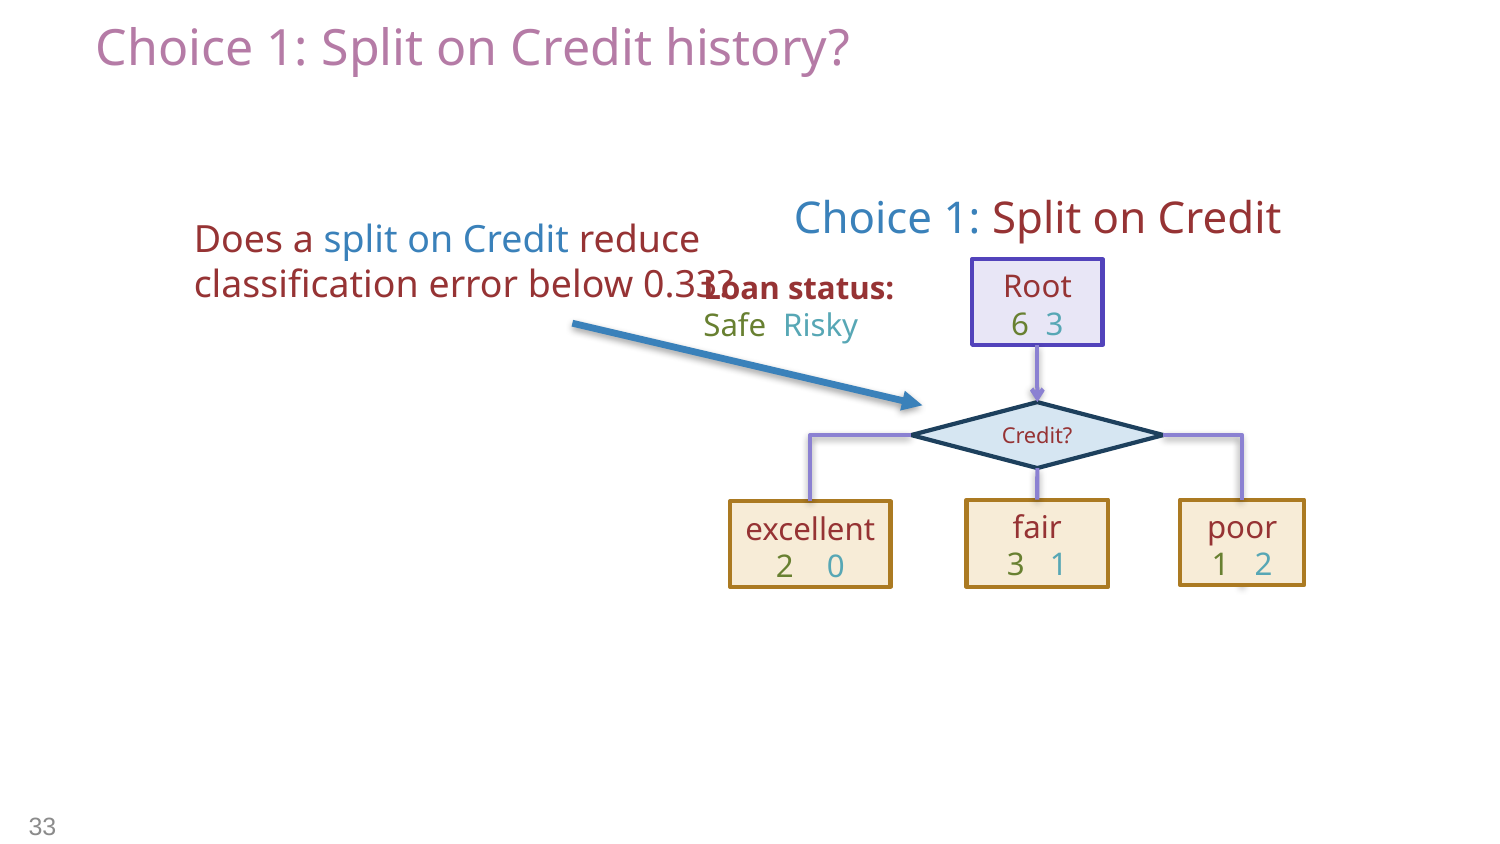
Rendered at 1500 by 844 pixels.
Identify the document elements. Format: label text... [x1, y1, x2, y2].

text_box excellent 2 0 [728, 499, 893, 589]
text_box poor 1 2 [1251, 498, 1306, 587]
text_box fair 3 1 [964, 498, 1110, 589]
text_box Root 6 3 [970, 257, 1105, 347]
text_box Choice 1: Split on Credit [779, 182, 1414, 250]
title Choice 1: Split on Credit history? [80, 0, 1431, 141]
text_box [810, 434, 912, 502]
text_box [178, 206, 923, 406]
text_box poor 1 2 [1178, 508, 1237, 587]
text_box Credit? [912, 401, 1162, 470]
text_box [1163, 434, 1243, 500]
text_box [1241, 499, 1254, 586]
